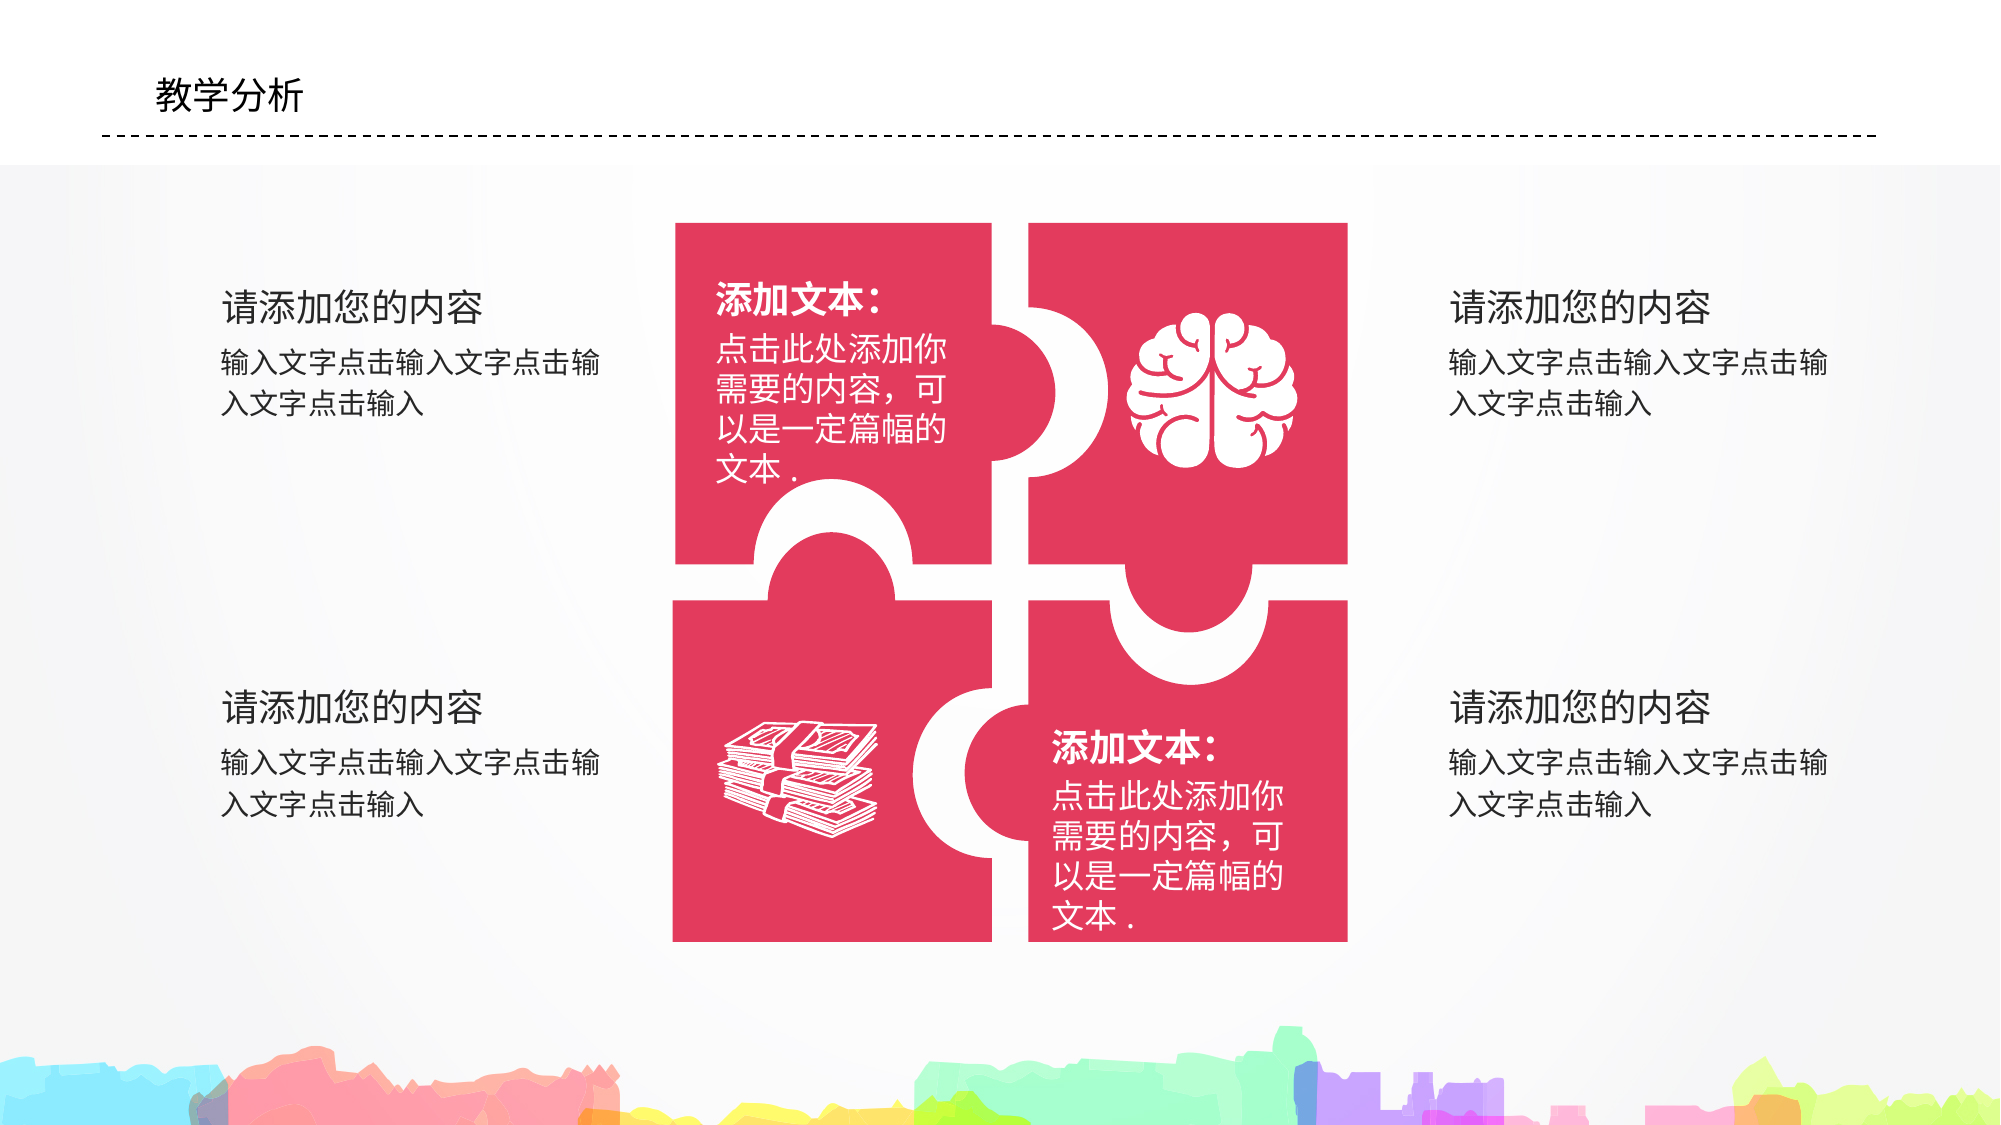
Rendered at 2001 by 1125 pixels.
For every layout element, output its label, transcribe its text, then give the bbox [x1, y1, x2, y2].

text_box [205, 222, 1863, 943]
text_box 教学分析 [140, 64, 321, 125]
picture [0, 0, 2000, 1125]
